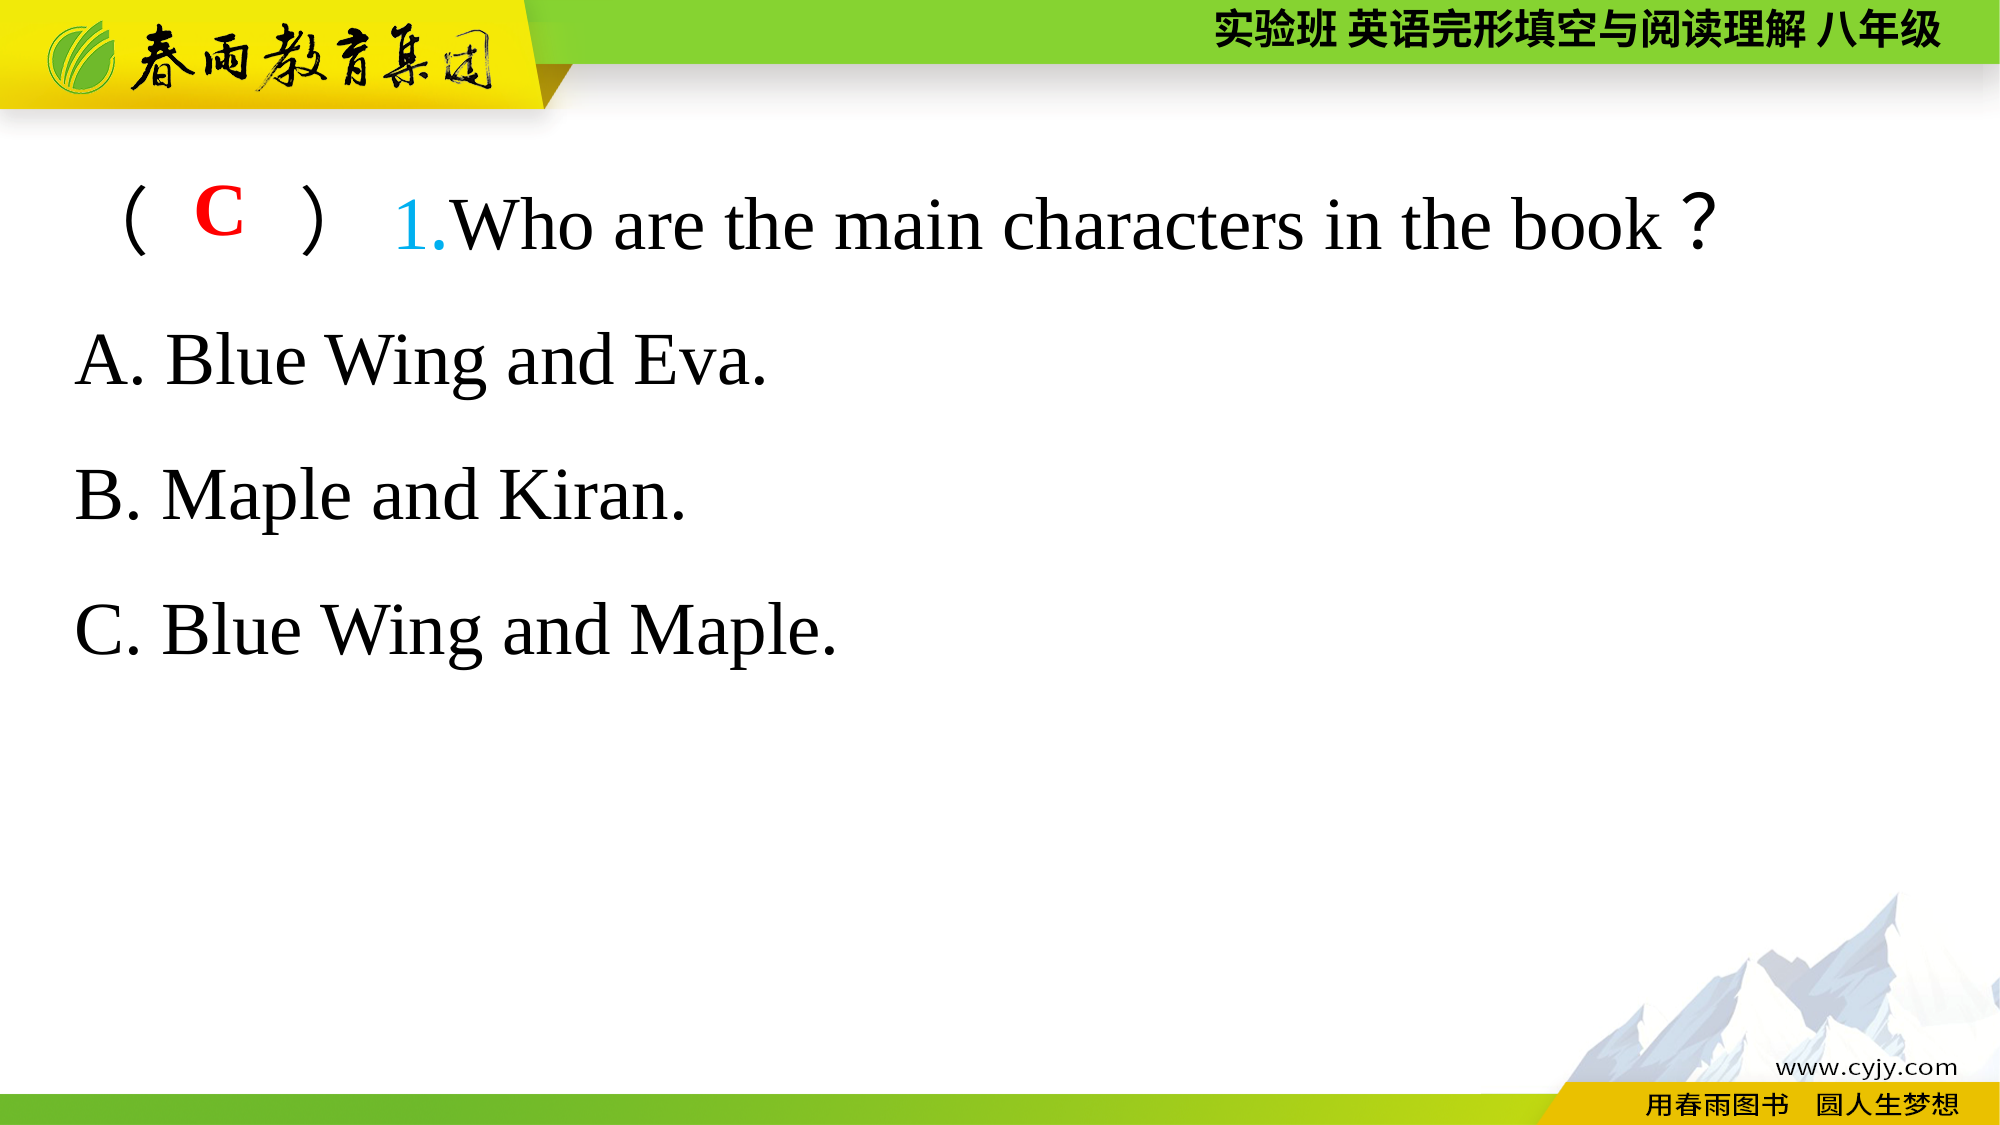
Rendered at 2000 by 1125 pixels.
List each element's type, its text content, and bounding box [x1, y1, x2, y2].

picture [0, 0, 2000, 1125]
text_box C [179, 153, 264, 258]
list （ ）1.Who are the main characters in the book？ A. Blue Wing and Eva. B. Maple and Kiran. C. Blue Wing and Maple. [59, 122, 1944, 683]
